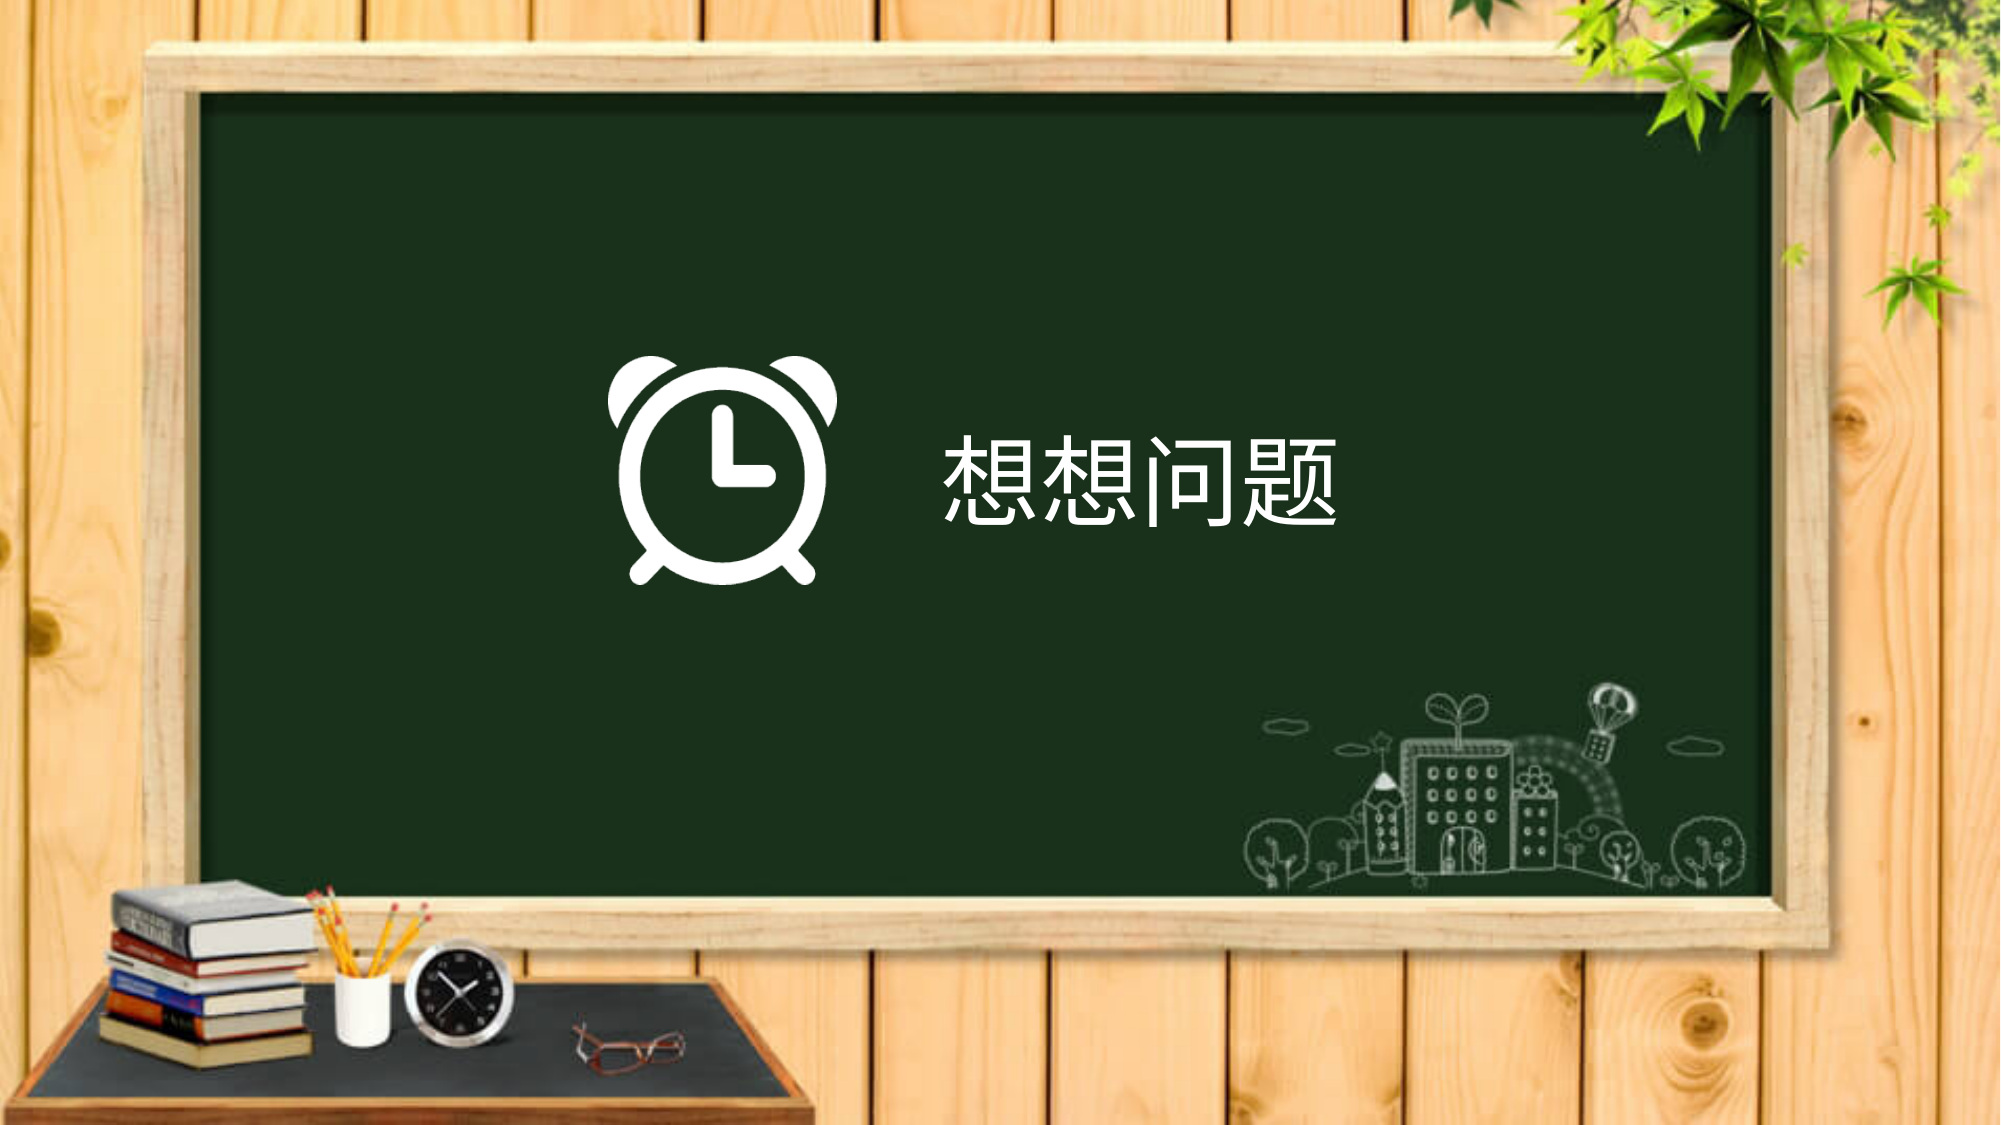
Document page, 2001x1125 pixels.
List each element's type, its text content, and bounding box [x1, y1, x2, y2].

text_box 想想问题 [926, 412, 1403, 547]
picture [0, 0, 2001, 1125]
